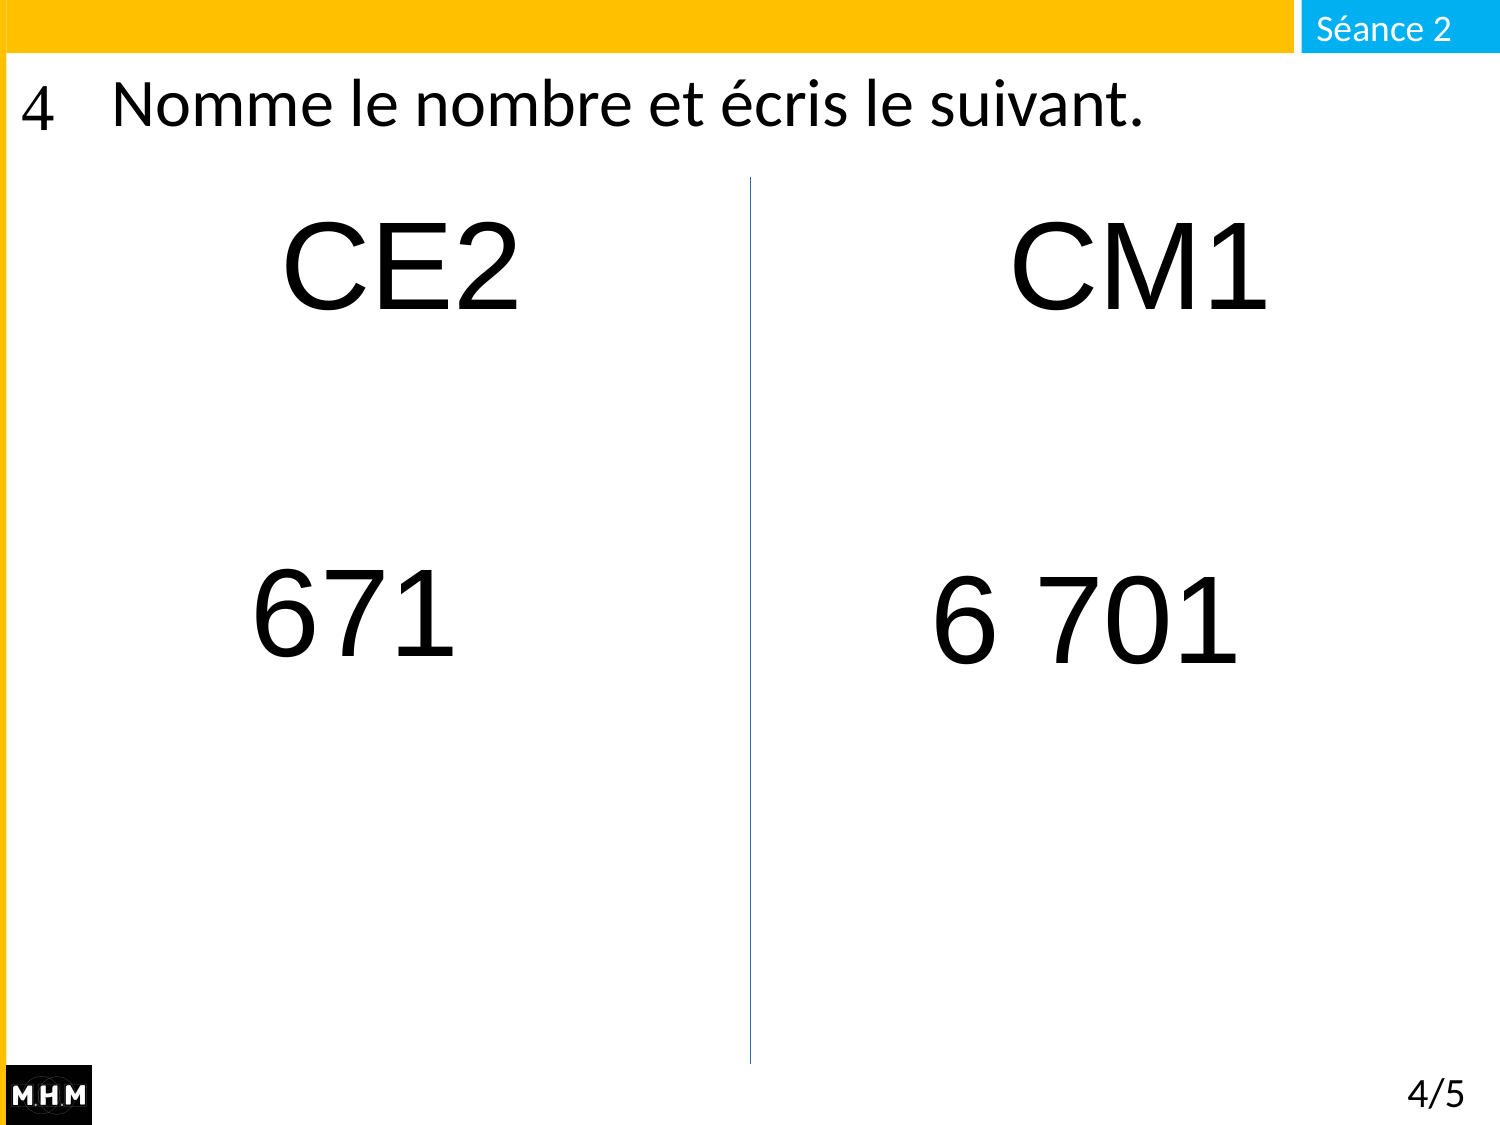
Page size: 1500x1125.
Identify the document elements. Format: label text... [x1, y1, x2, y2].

text_box 6 701 [915, 531, 1270, 686]
picture [6, 1065, 92, 1125]
list 4/5 [1373, 1064, 1500, 1125]
title Nomme le nombre et écris le suivant. [96, 60, 1391, 150]
text_box CE2 CM1 [265, 177, 1300, 332]
text_box 671 [236, 524, 502, 680]
